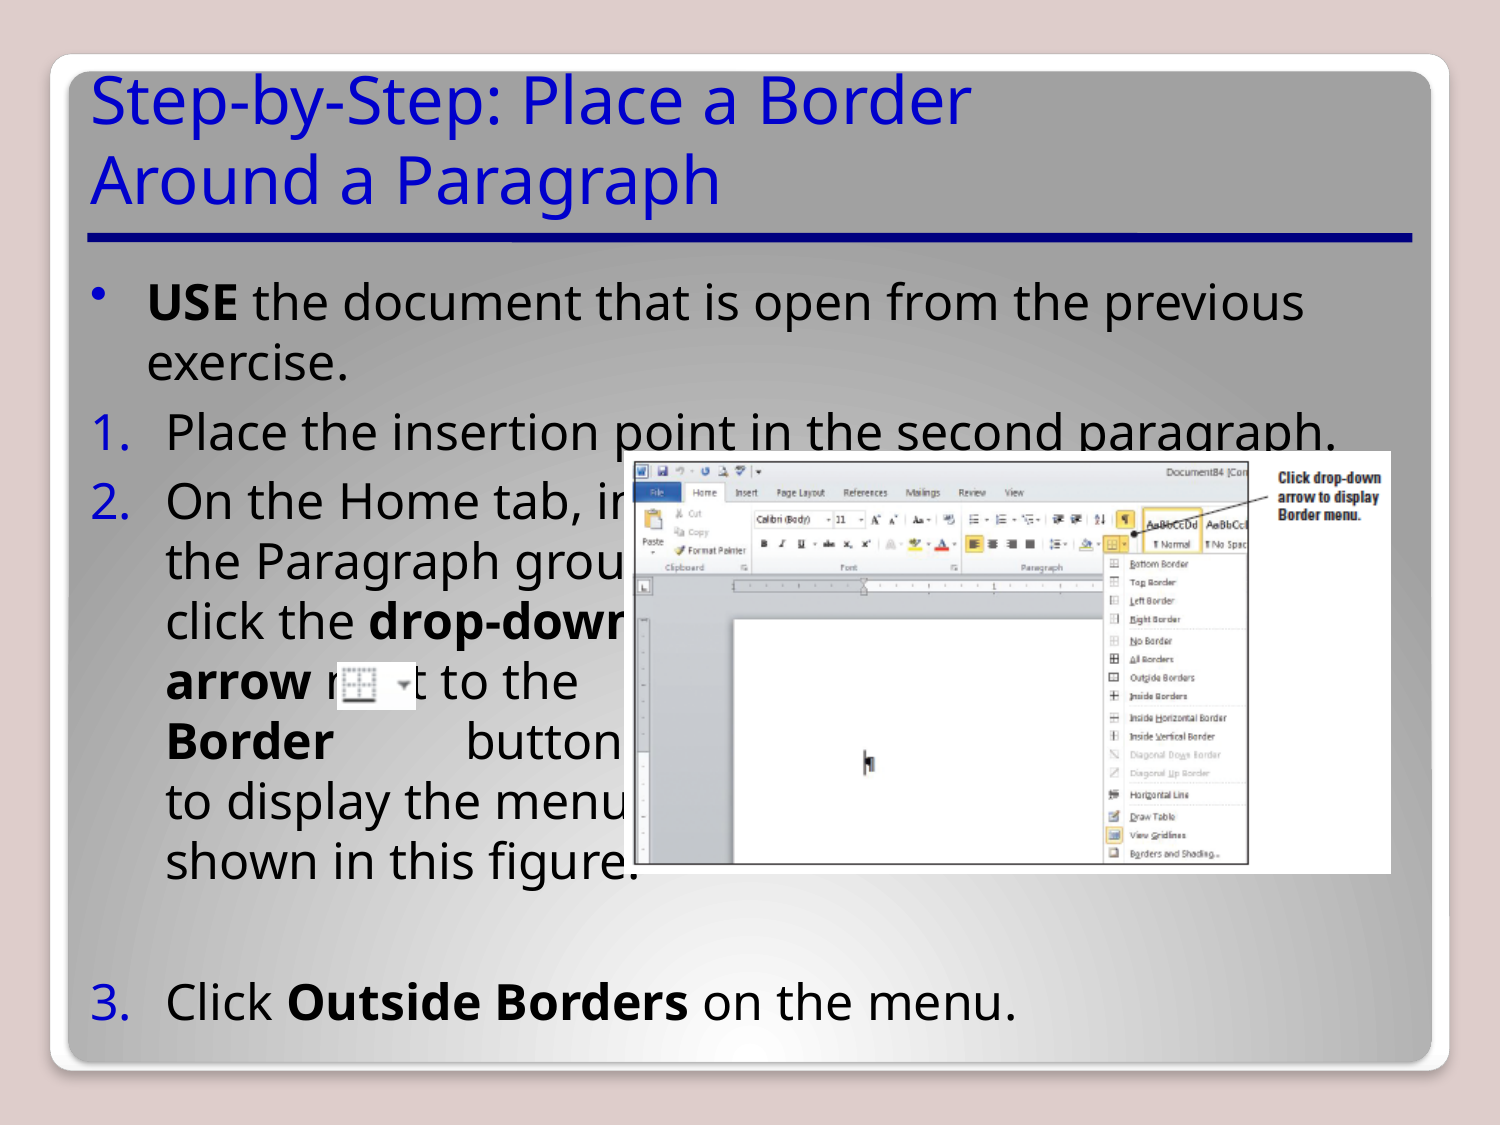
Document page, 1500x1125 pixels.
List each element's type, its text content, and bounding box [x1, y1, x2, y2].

picture [337, 662, 416, 710]
list USE the document that is open from the previous exercise. Place the insertion point in the second paragraph. On the Home tab, in the Paragraph group, click the drop-down arrow next to the Border button to display the menu shown in this figure. Click Outside Borders on the menu. [75, 262, 1425, 1063]
picture [624, 451, 1391, 874]
title Step-by-Step: Place a Border Around a Paragraph [74, 74, 1426, 226]
